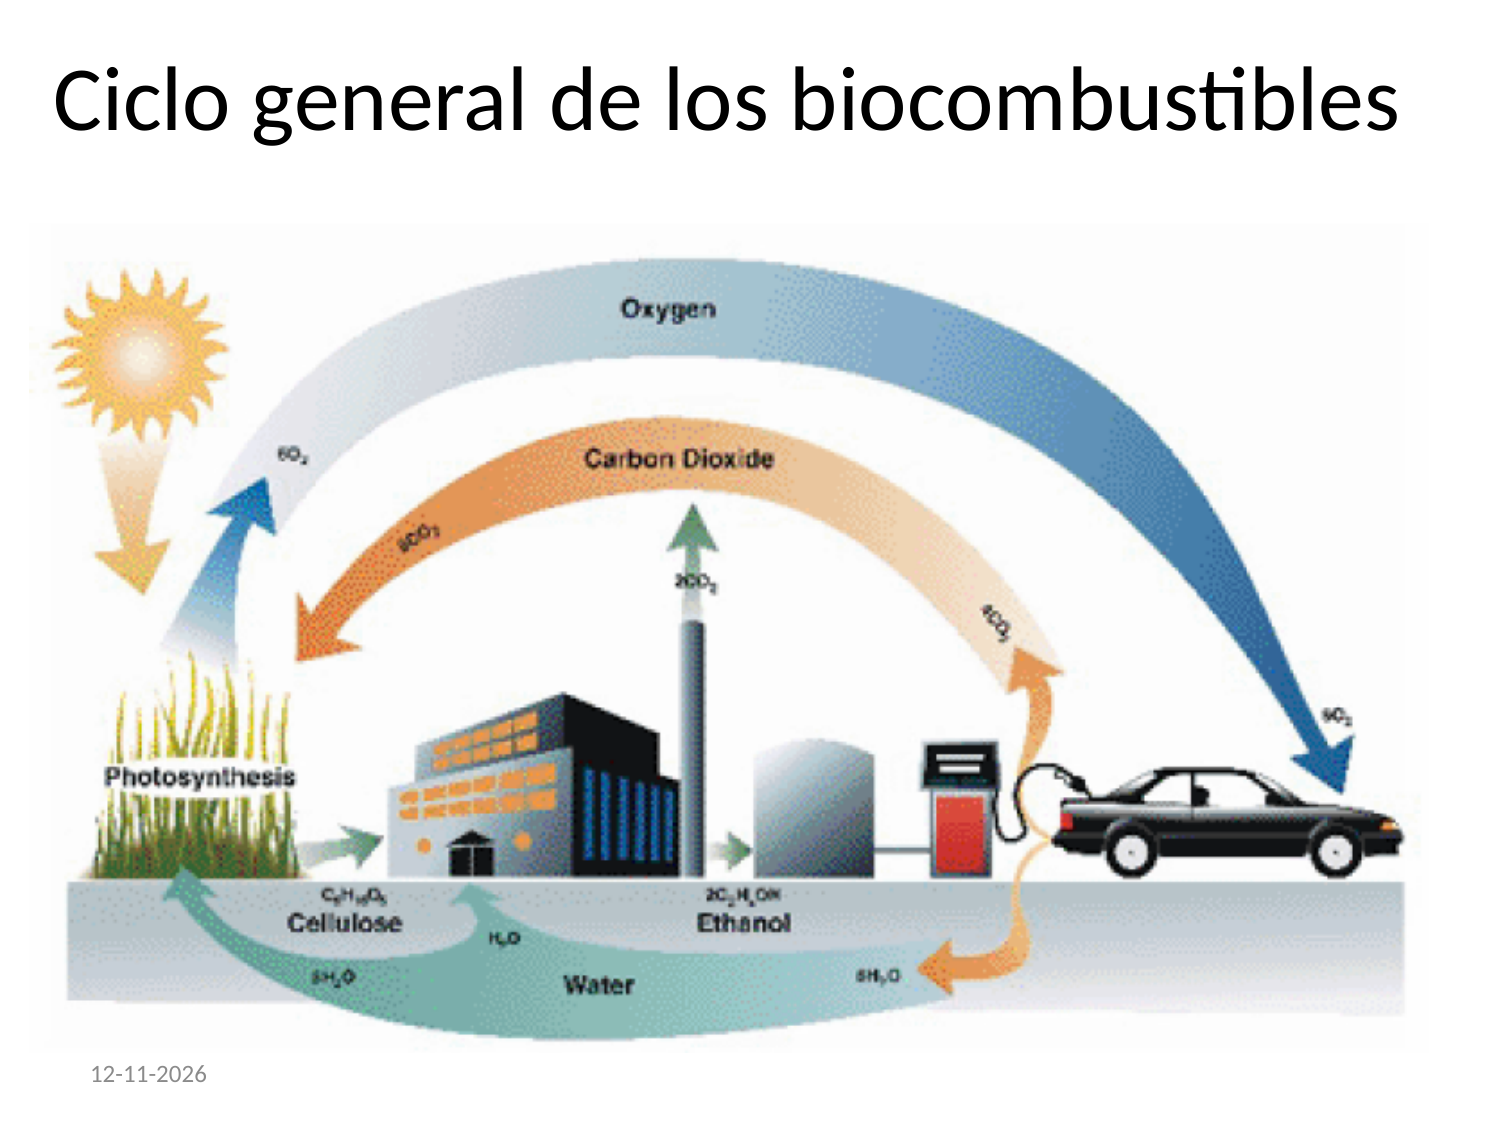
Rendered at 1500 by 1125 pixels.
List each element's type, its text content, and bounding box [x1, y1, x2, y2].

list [29, 219, 1440, 1053]
title Ciclo general de los biocombustibles [35, 0, 1421, 188]
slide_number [75, 1061, 425, 1103]
